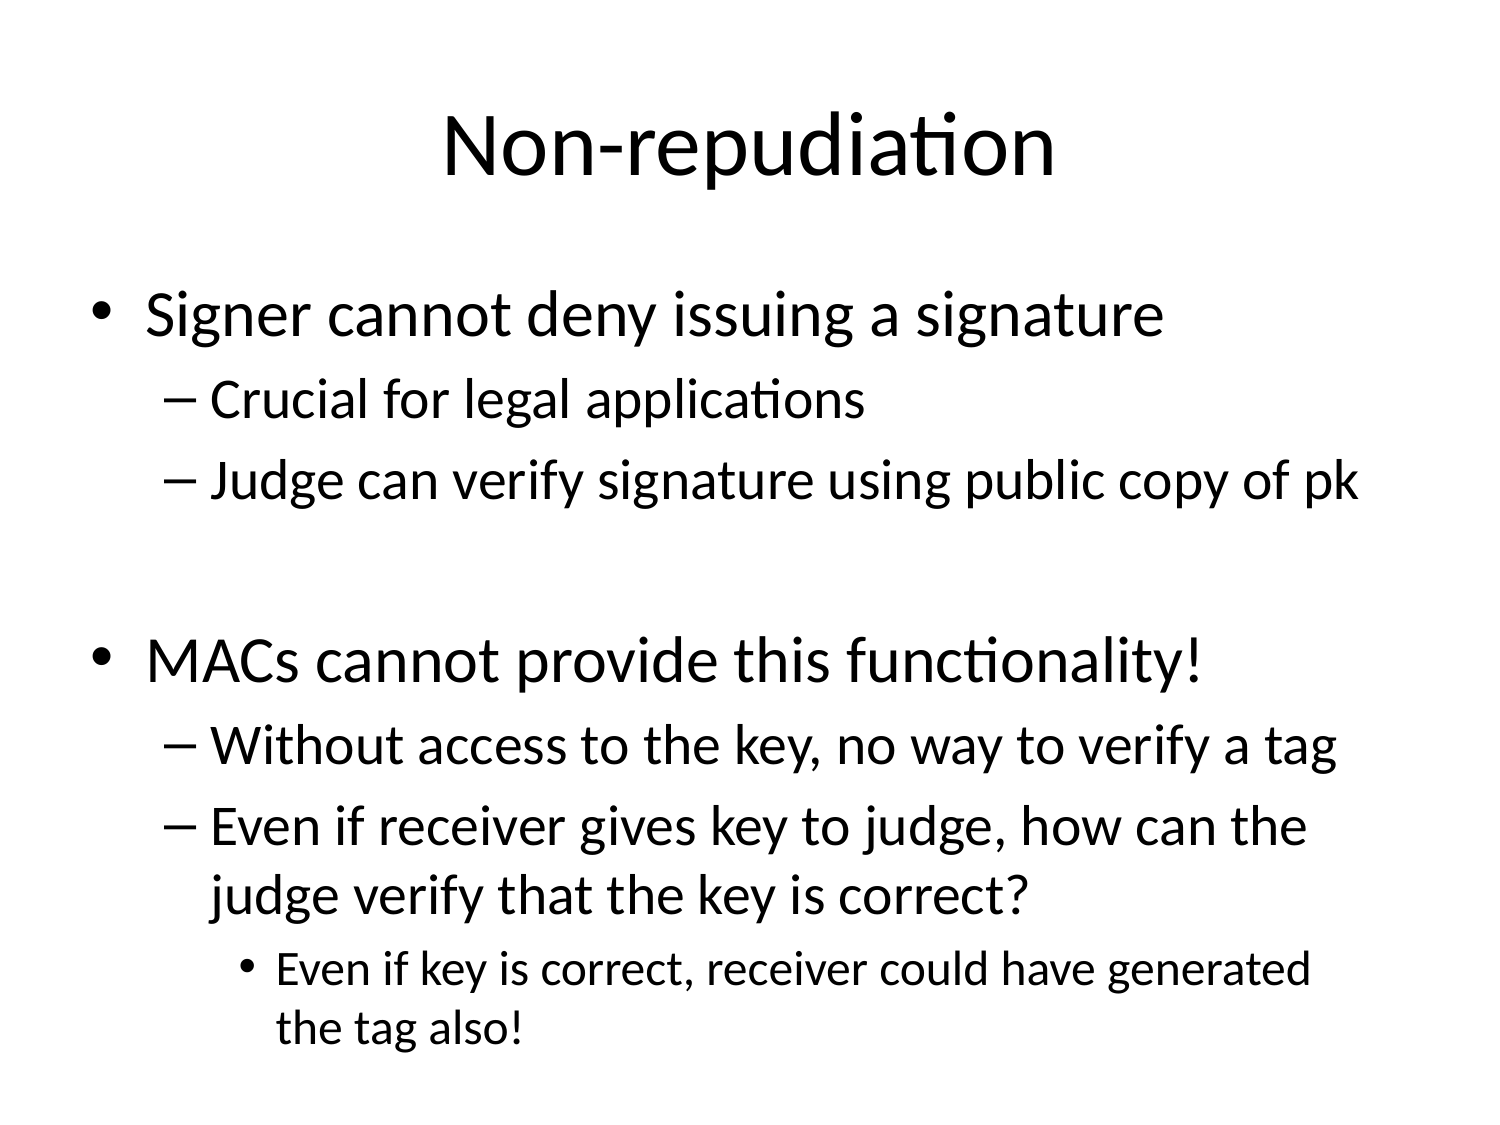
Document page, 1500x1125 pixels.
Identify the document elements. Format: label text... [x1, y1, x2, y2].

title Non-repudiation [75, 45, 1425, 233]
list Signer cannot deny issuing a signature Crucial for legal applications Judge can verify signature using public copy of pk MACs cannot provide this functionality! Without access to the key, no way to verify a tag Even if receiver gives key to judge, how can the judge verify that the key is correct? Even if key is correct, receiver could have generated the tag also! [75, 262, 1425, 1063]
